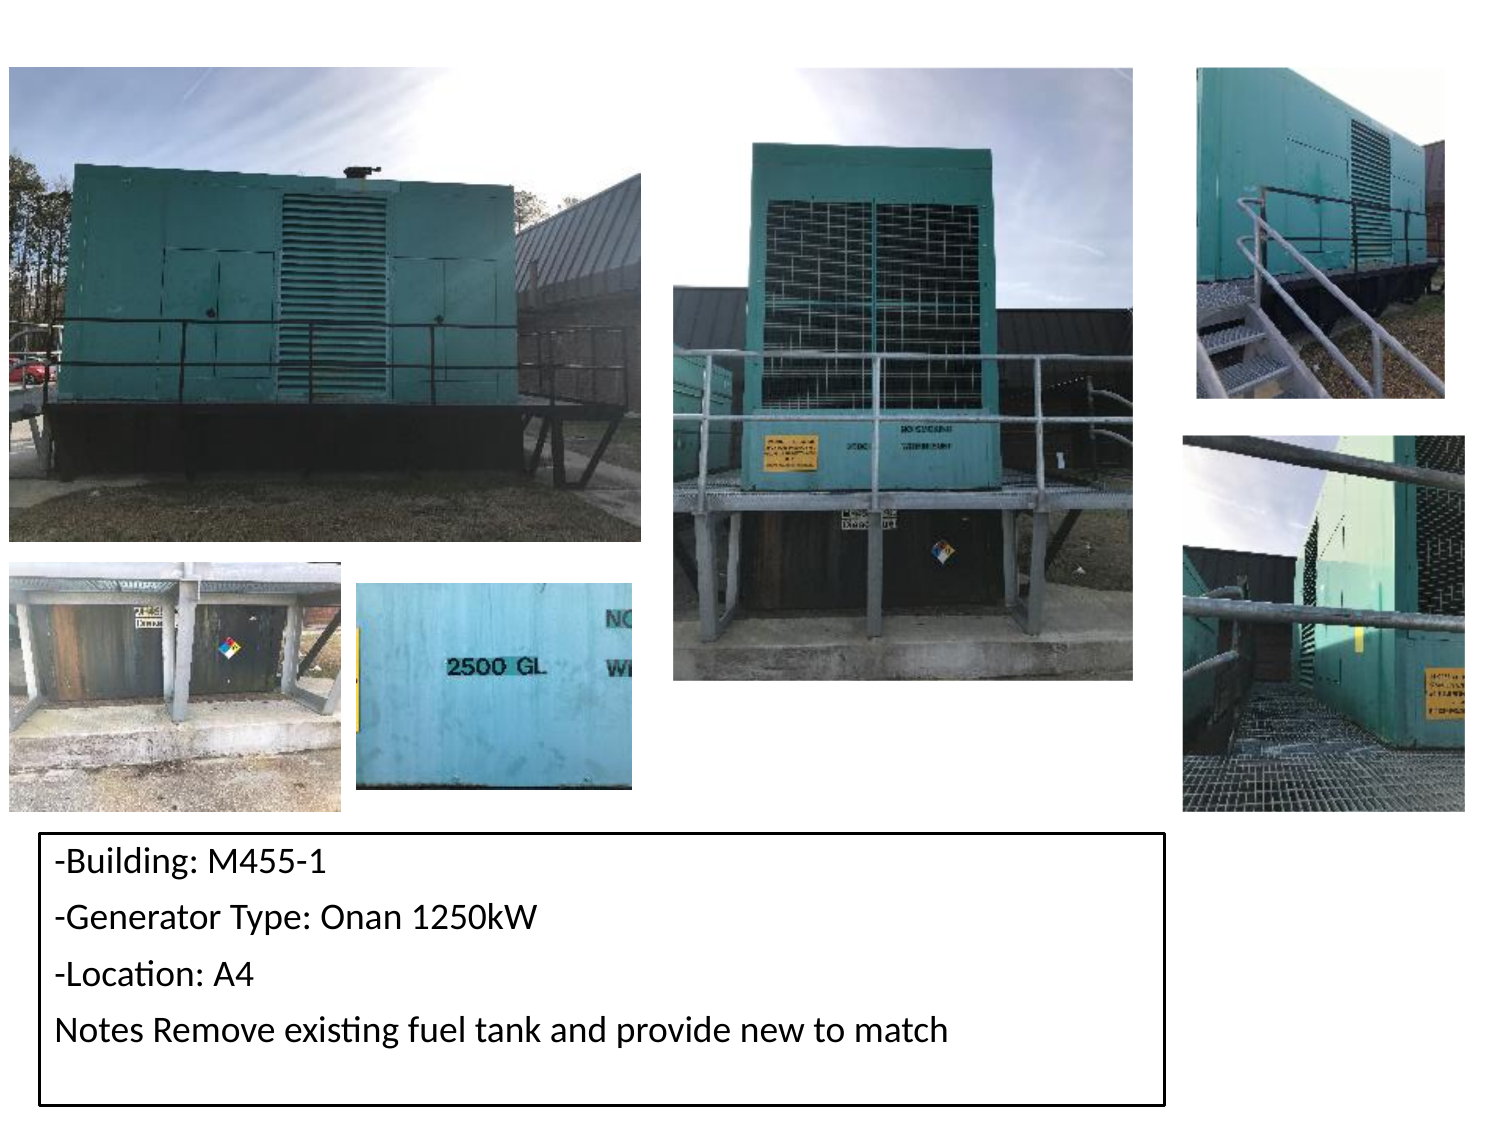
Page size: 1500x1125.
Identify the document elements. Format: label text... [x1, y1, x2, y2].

text_box -Building: M455-1 -Generator Type: Onan 1250kW -Location: A4 Notes Remove existing fuel tank and provide new to match [39, 833, 1165, 1106]
picture [9, 67, 1500, 811]
picture [9, 562, 341, 812]
